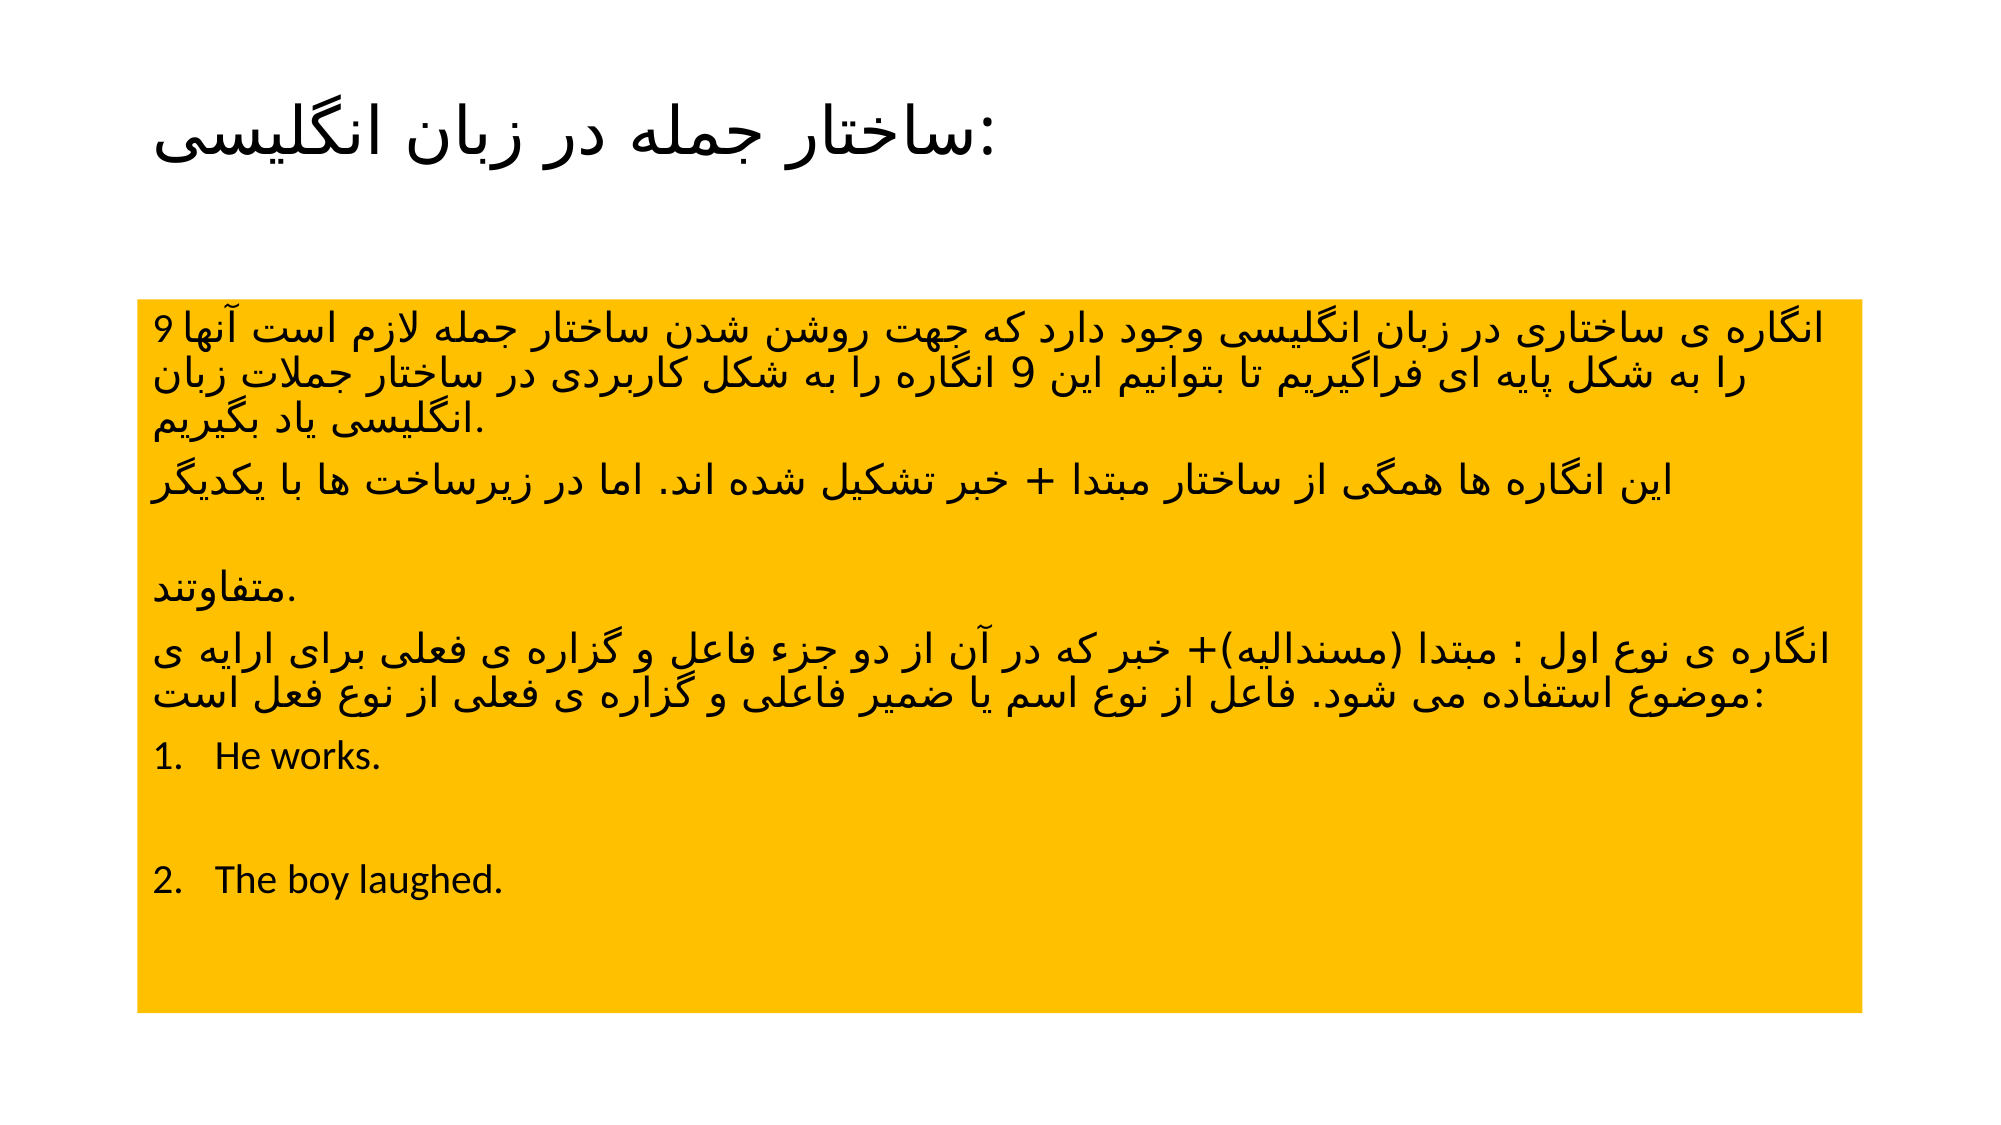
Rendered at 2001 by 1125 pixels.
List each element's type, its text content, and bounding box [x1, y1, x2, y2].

title ساختار جمله در زبان انگلیسی: [137, 59, 1863, 278]
list 9 انگاره ی ساختاری در زبان انگلیسی وجود دارد که جهت روشن شدن ساختار جمله لازم است آنها را به شکل پایه ای فراگیریم تا بتوانیم این 9 انگاره را به شکل کاربردی در ساختار جملات زبان انگلیسی یاد بگیریم. این انگاره ها همگی از ساختار مبتدا + خبر تشکیل شده اند. اما در زیرساخت ها با یکدیگر متفاوتند. انگاره ی نوع اول : مبتدا (مسندالیه)+ خبر که در آن از دو جزء فاعل و گزاره ی فعلی برای ارایه ی موضوع استفاده می شود. فاعل از نوع اسم یا ضمیر فاعلی و گزاره ی فعلی از نوع فعل است: He works. The boy laughed. [137, 299, 1863, 1014]
